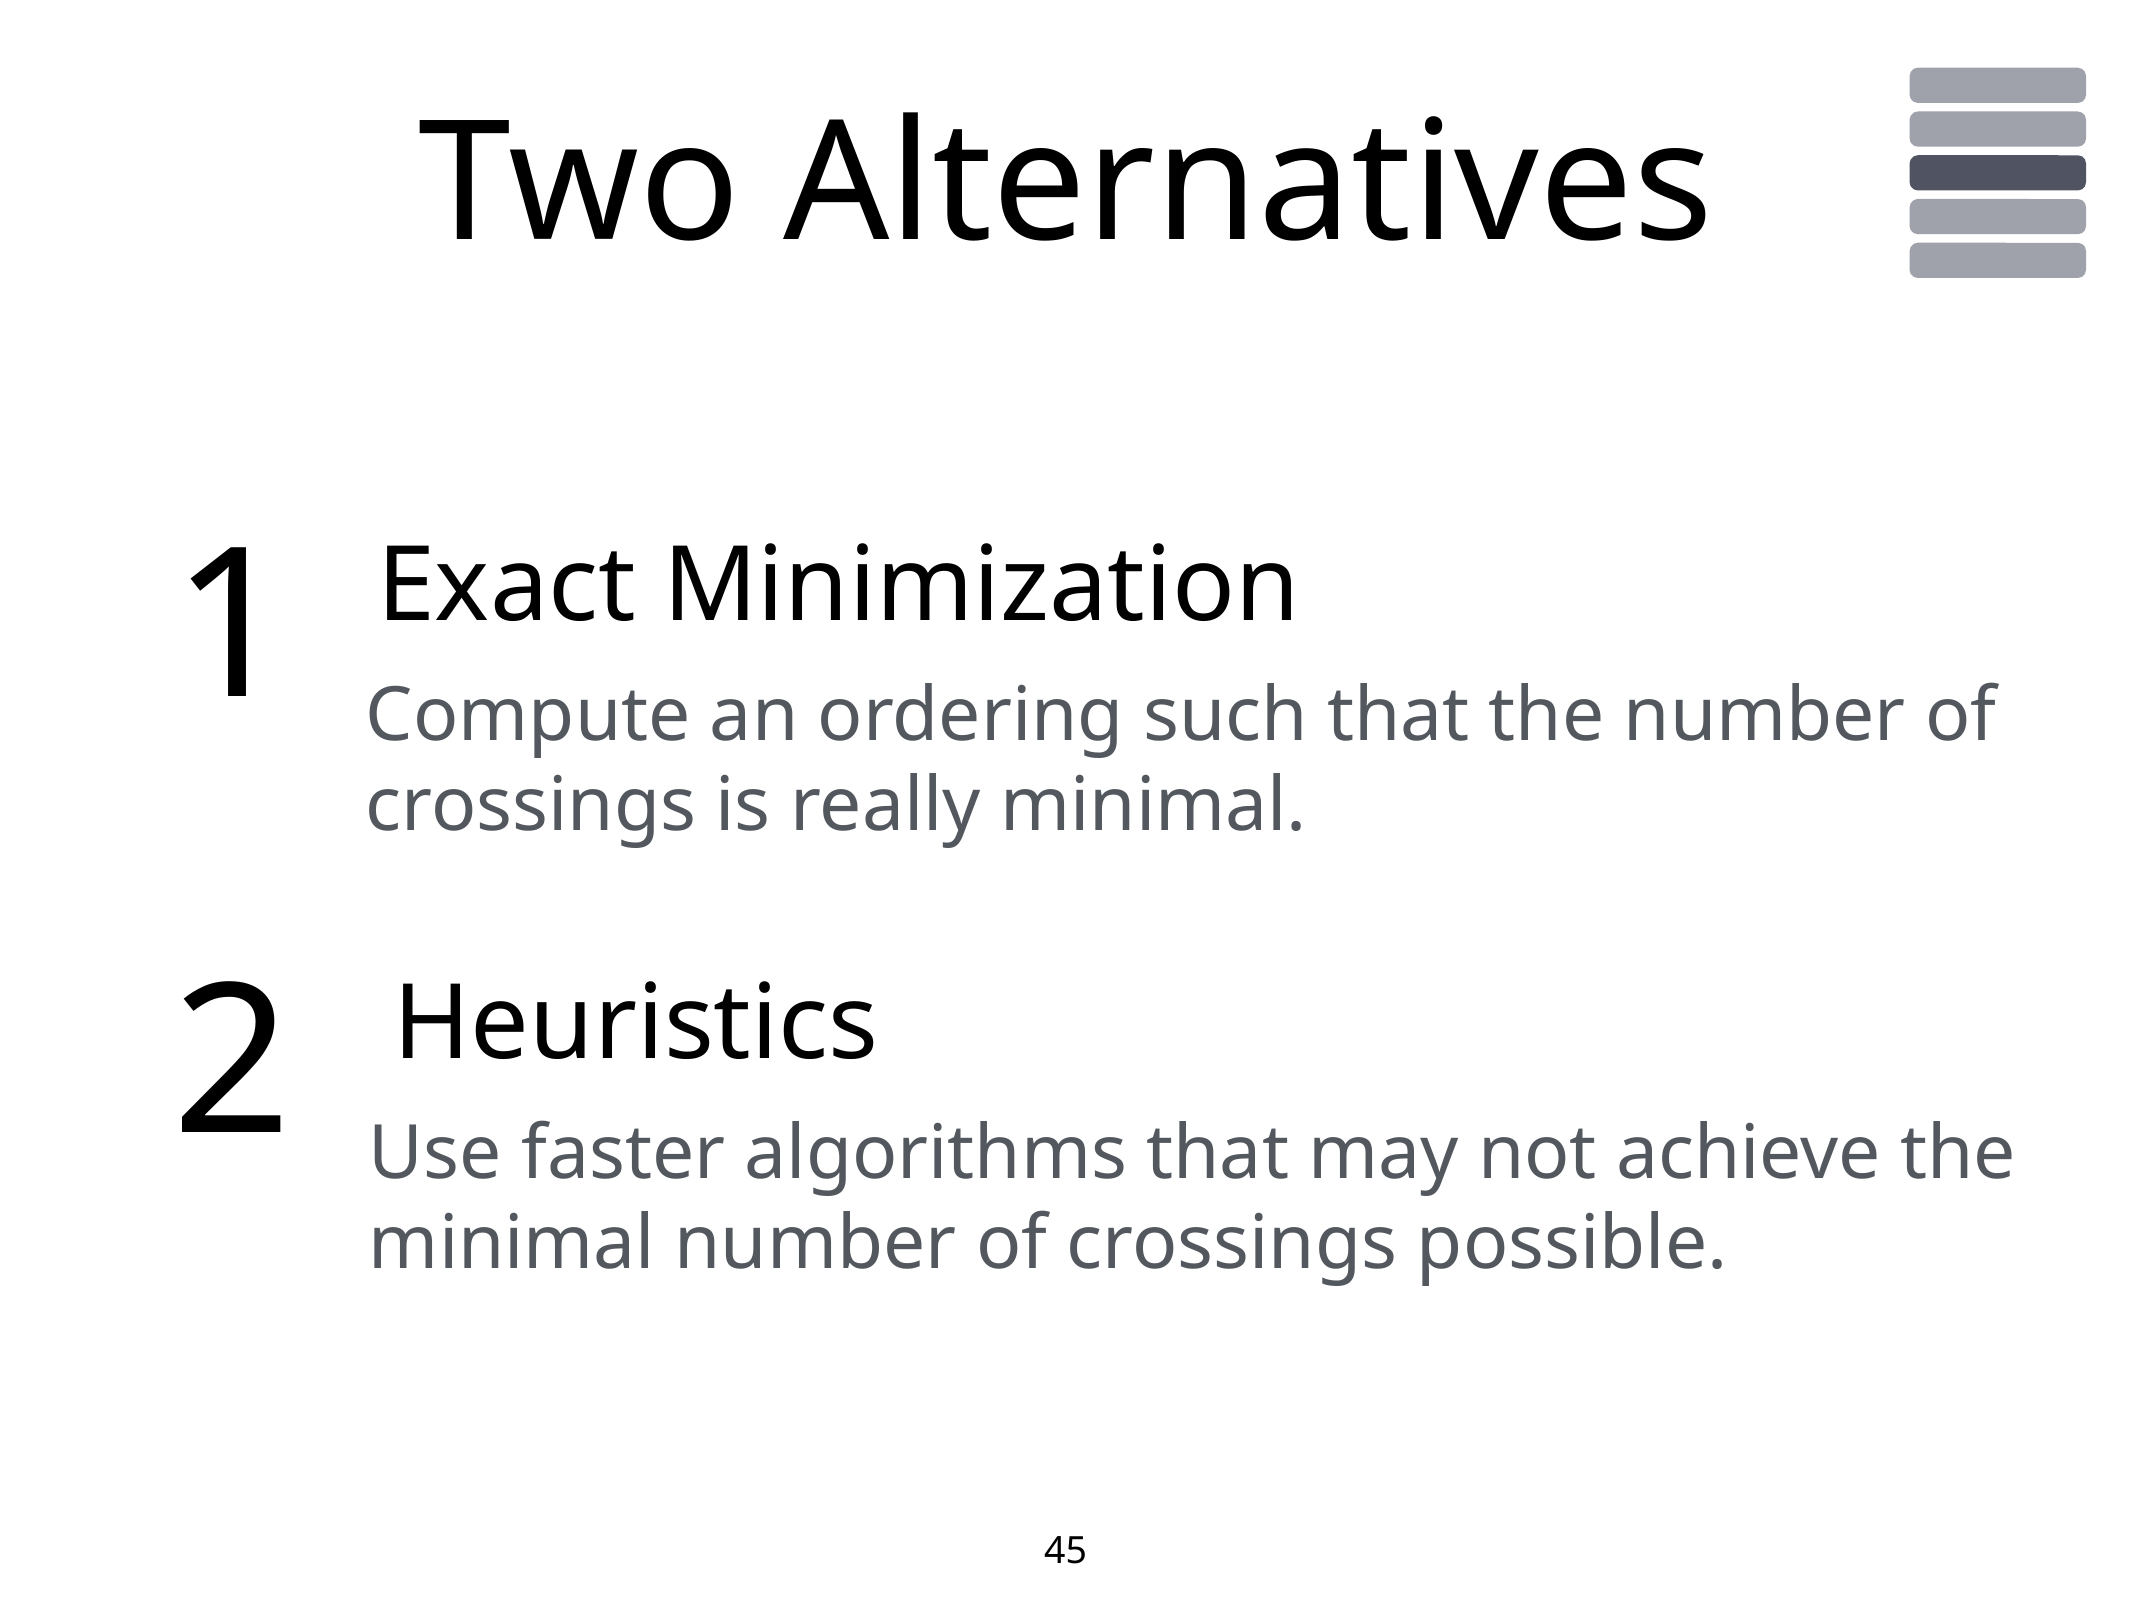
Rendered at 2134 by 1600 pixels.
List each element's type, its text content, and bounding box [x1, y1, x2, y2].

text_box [164, 915, 1991, 1291]
slide_number 45 [1034, 1517, 1097, 1581]
title Two Alternatives [155, 0, 1978, 351]
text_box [164, 479, 1968, 854]
